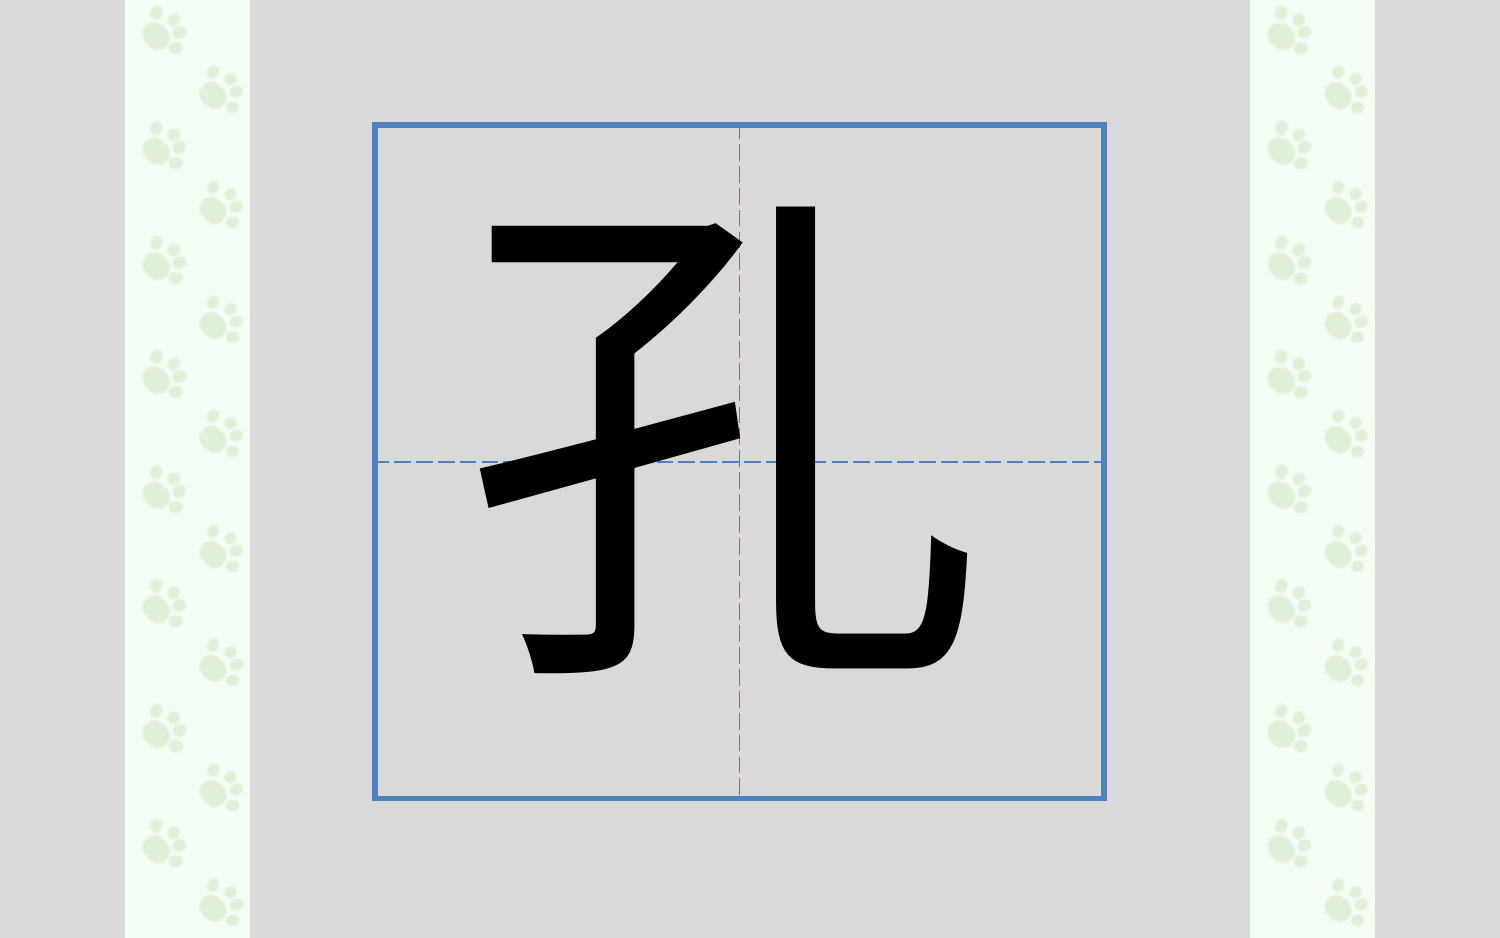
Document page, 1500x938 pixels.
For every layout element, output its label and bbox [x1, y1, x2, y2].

text_box [124, 0, 1376, 938]
